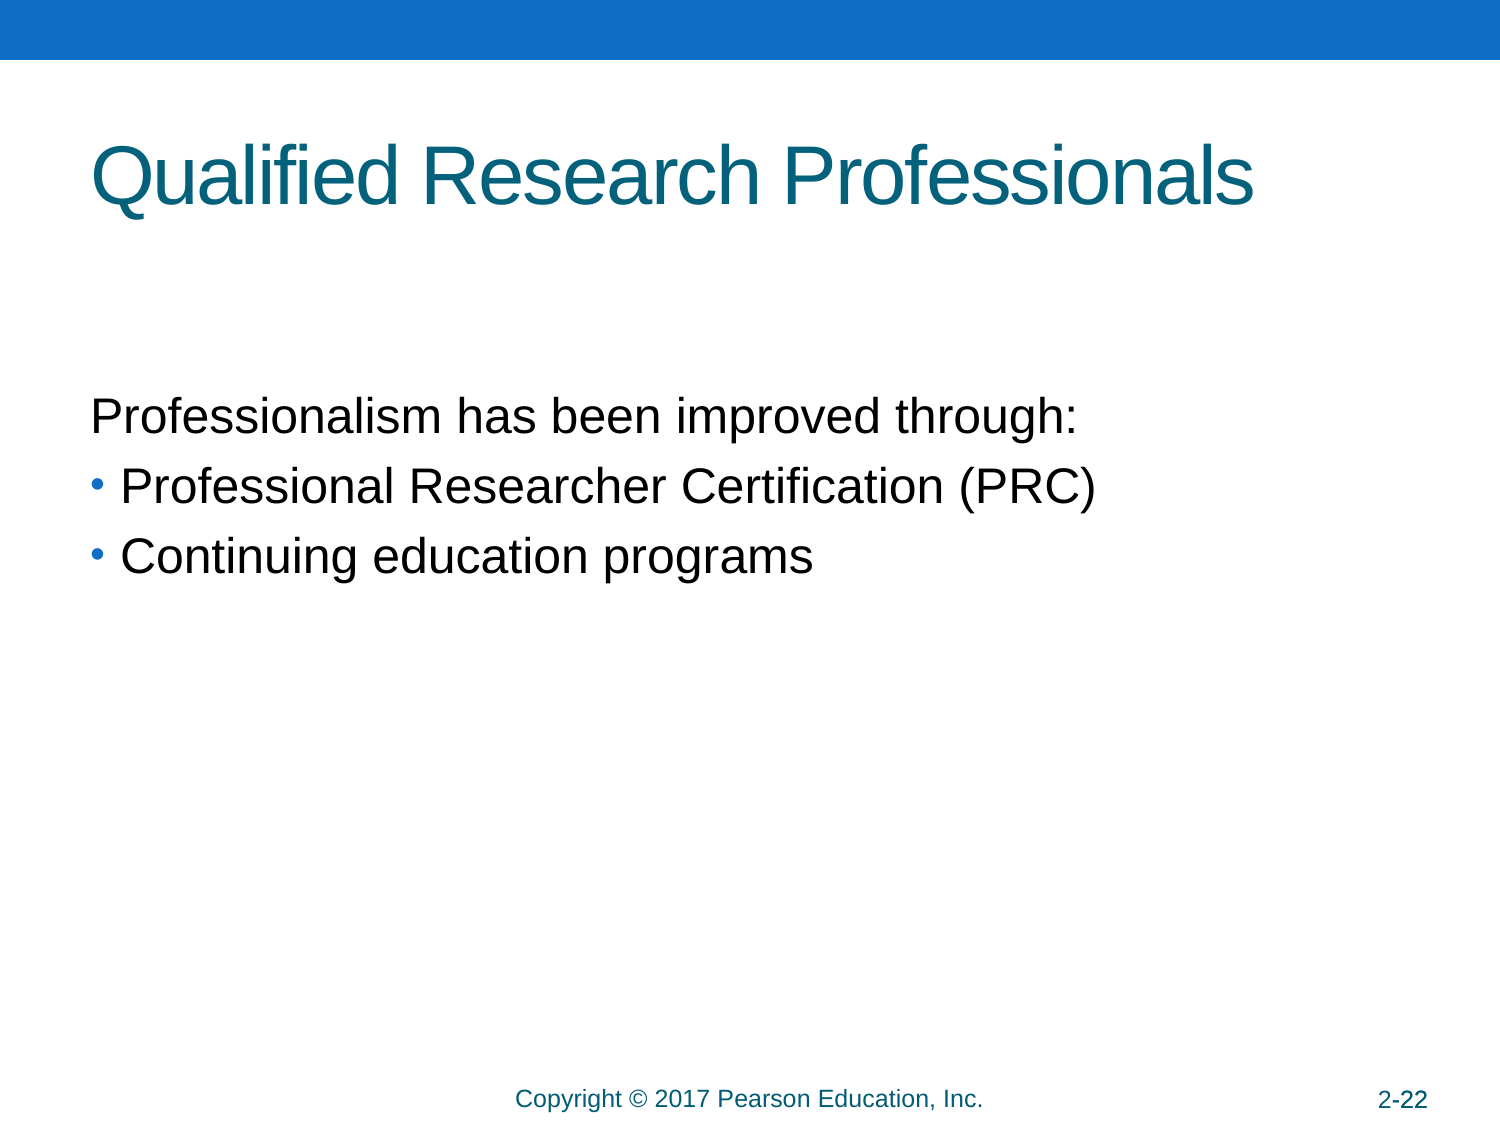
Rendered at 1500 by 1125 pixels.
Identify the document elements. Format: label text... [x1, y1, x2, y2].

title Qualified Research Professionals [75, 90, 1425, 253]
list Professionalism has been improved through: Professional Researcher Certification (PRC) Continuing education programs [75, 376, 1425, 1125]
